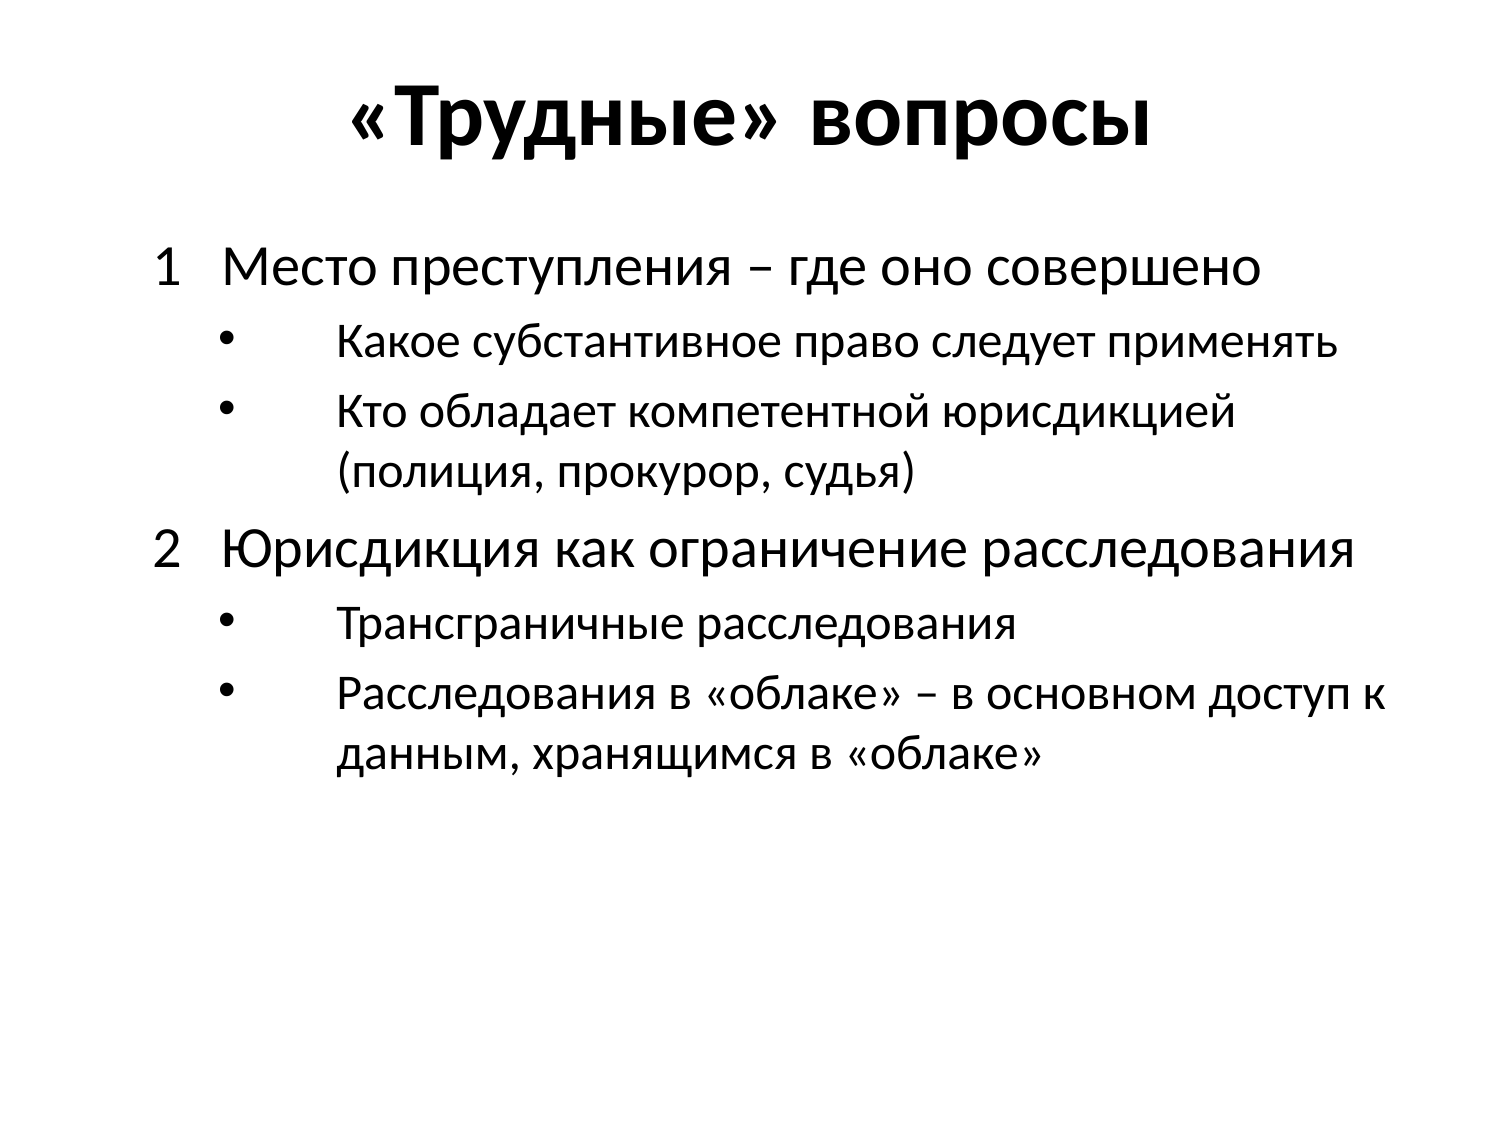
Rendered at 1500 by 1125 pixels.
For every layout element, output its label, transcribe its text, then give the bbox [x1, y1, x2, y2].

list 1 Место преступления – где оно совершено Какое субстантивное право следует применять Кто обладает компетентной юрисдикцией (полиция, прокурор, судья) 2 Юрисдикция как ограничение расследования Трансграничные расследования Расследования в «облаке» – в основном доступ к данным, хранящимся в «облаке» [137, 220, 1448, 1059]
title «Трудные» вопросы [75, 45, 1425, 172]
